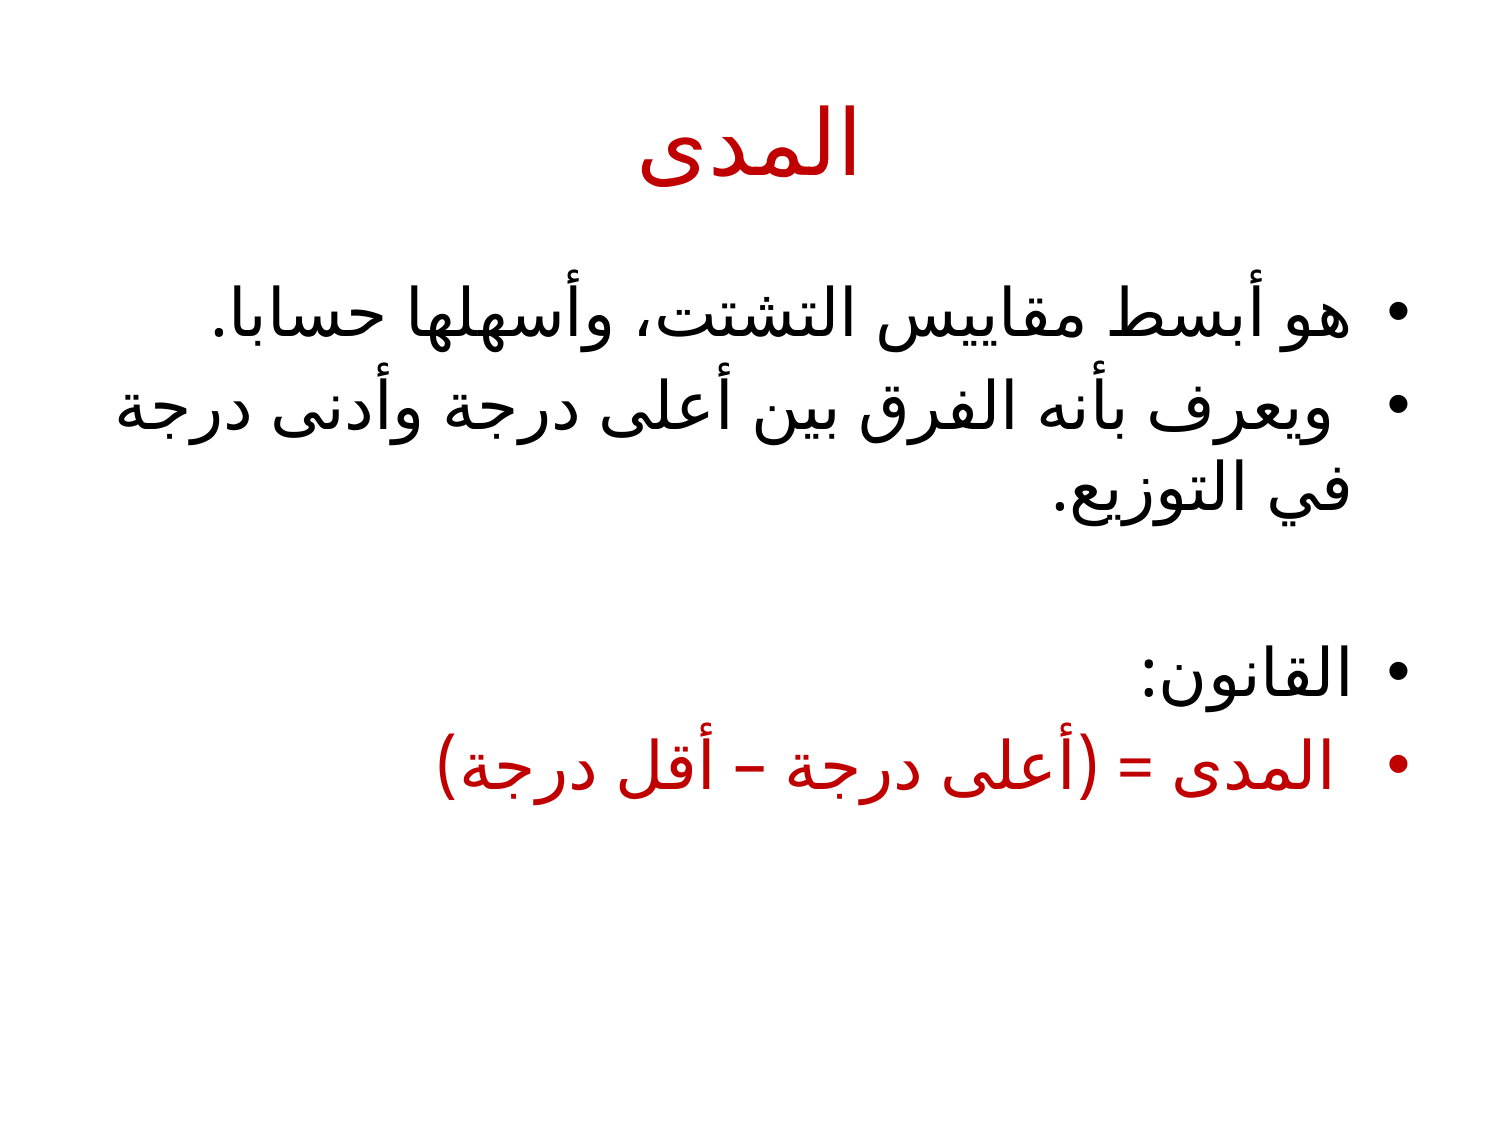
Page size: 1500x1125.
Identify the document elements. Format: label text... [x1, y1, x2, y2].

list هو أبسط مقاييس التشتت، وأسهلها حسابا. ويعرف بأنه الفرق بين أعلى درجة وأدنى درجة في التوزيع. القانون: المدى = (أعلى درجة – أقل درجة) [75, 262, 1425, 1005]
title المدى [75, 45, 1425, 233]
